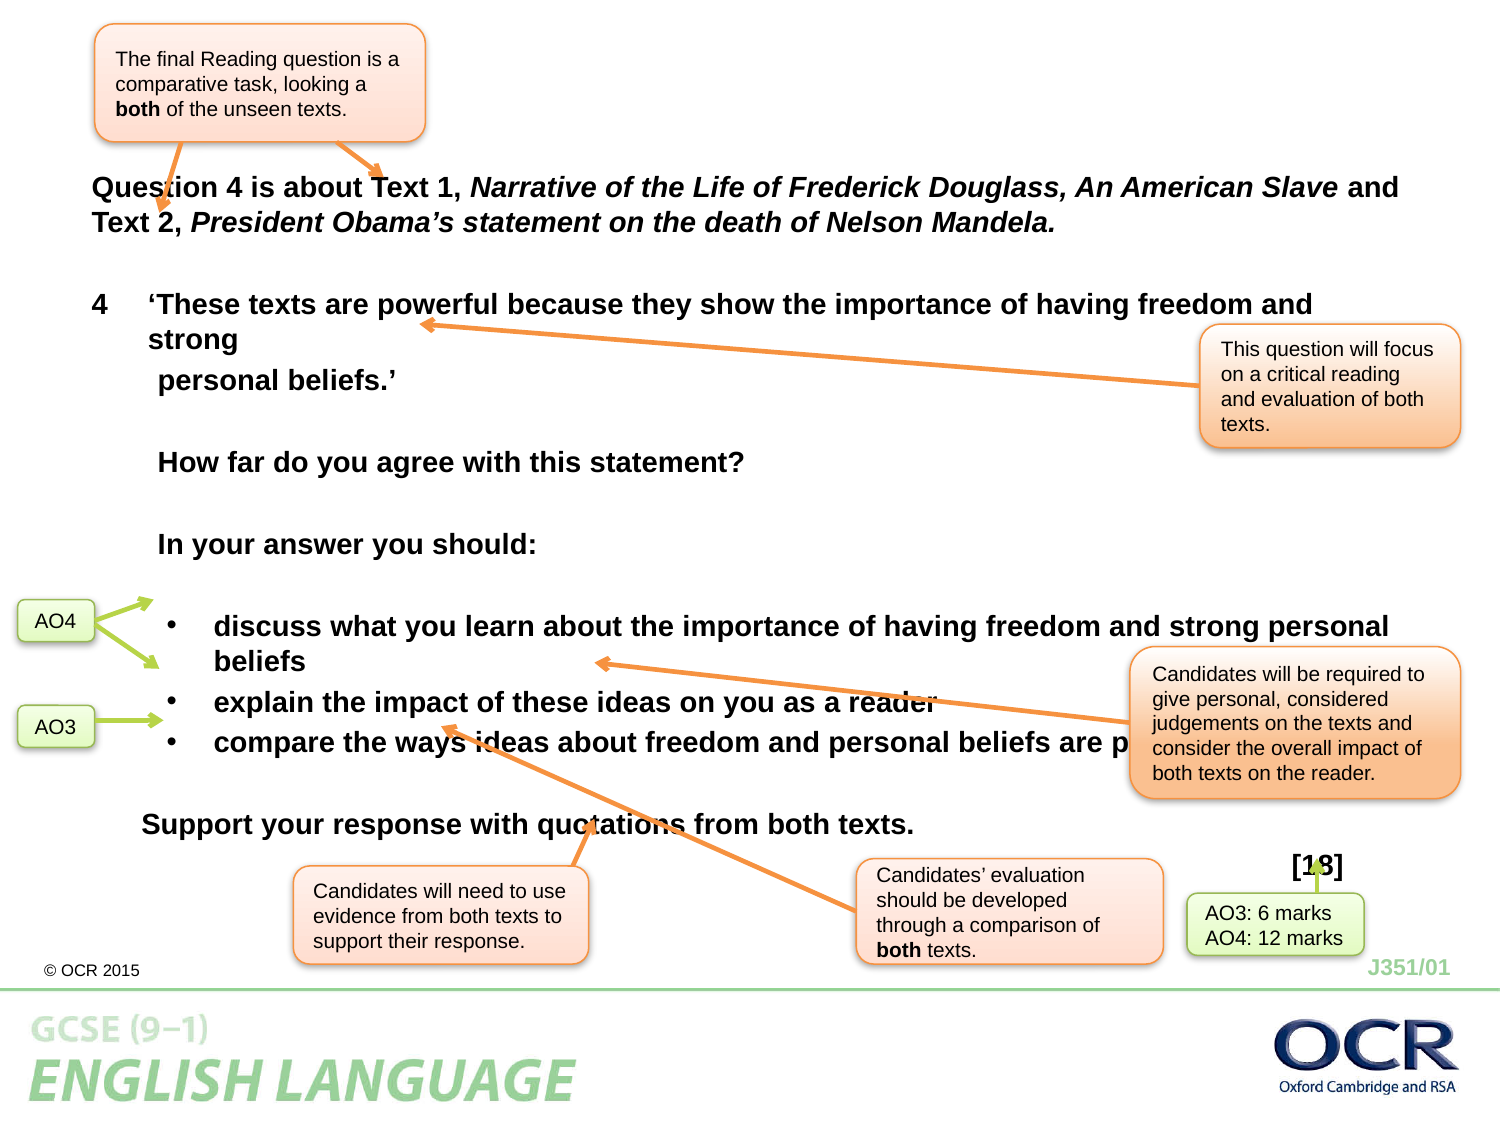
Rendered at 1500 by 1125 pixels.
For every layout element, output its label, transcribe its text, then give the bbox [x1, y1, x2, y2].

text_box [159, 141, 182, 213]
text_box AO3: 6 marks AO4: 12 marks [1186, 892, 1365, 957]
text_box Candidates’ evaluation should be developed through a comparison of both texts. [855, 857, 1165, 965]
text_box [594, 662, 1131, 723]
text_box Candidates will be required to give personal, considered judgements on the texts and consider the overall impact of both texts on the reader. [1129, 645, 1462, 800]
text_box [94, 624, 160, 669]
text_box Candidates will need to use evidence from both texts to support their response. [292, 865, 590, 965]
text_box This question will focus on a critical reading and evaluation of both texts. [1199, 323, 1462, 449]
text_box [418, 323, 1200, 387]
text_box The final Reading question is a comparative task, looking a both of the unseen texts. [93, 23, 427, 143]
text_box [336, 141, 384, 178]
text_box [572, 818, 595, 867]
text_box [94, 599, 154, 621]
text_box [440, 725, 857, 912]
list Question 4 is about Text 1, Narrative of the Life of Frederick Douglass, An American Slave and Text 2, President Obama’s statement on the death of Nelson Mandela. ‘These texts are powerful because they show the importance of having freedom and strong personal beliefs.’ How far do you agree with this statement? In your answer you should: discuss what you learn about the importance of having freedom and strong personal beliefs explain the impact of these ideas on you as a reader compare the ways ideas about freedom and personal beliefs are presented. Support your response with quotations from both texts. [18] [76, 160, 1427, 904]
text_box AO4 [16, 598, 92, 643]
picture [0, 988, 1500, 1125]
text_box AO3 [16, 704, 96, 749]
